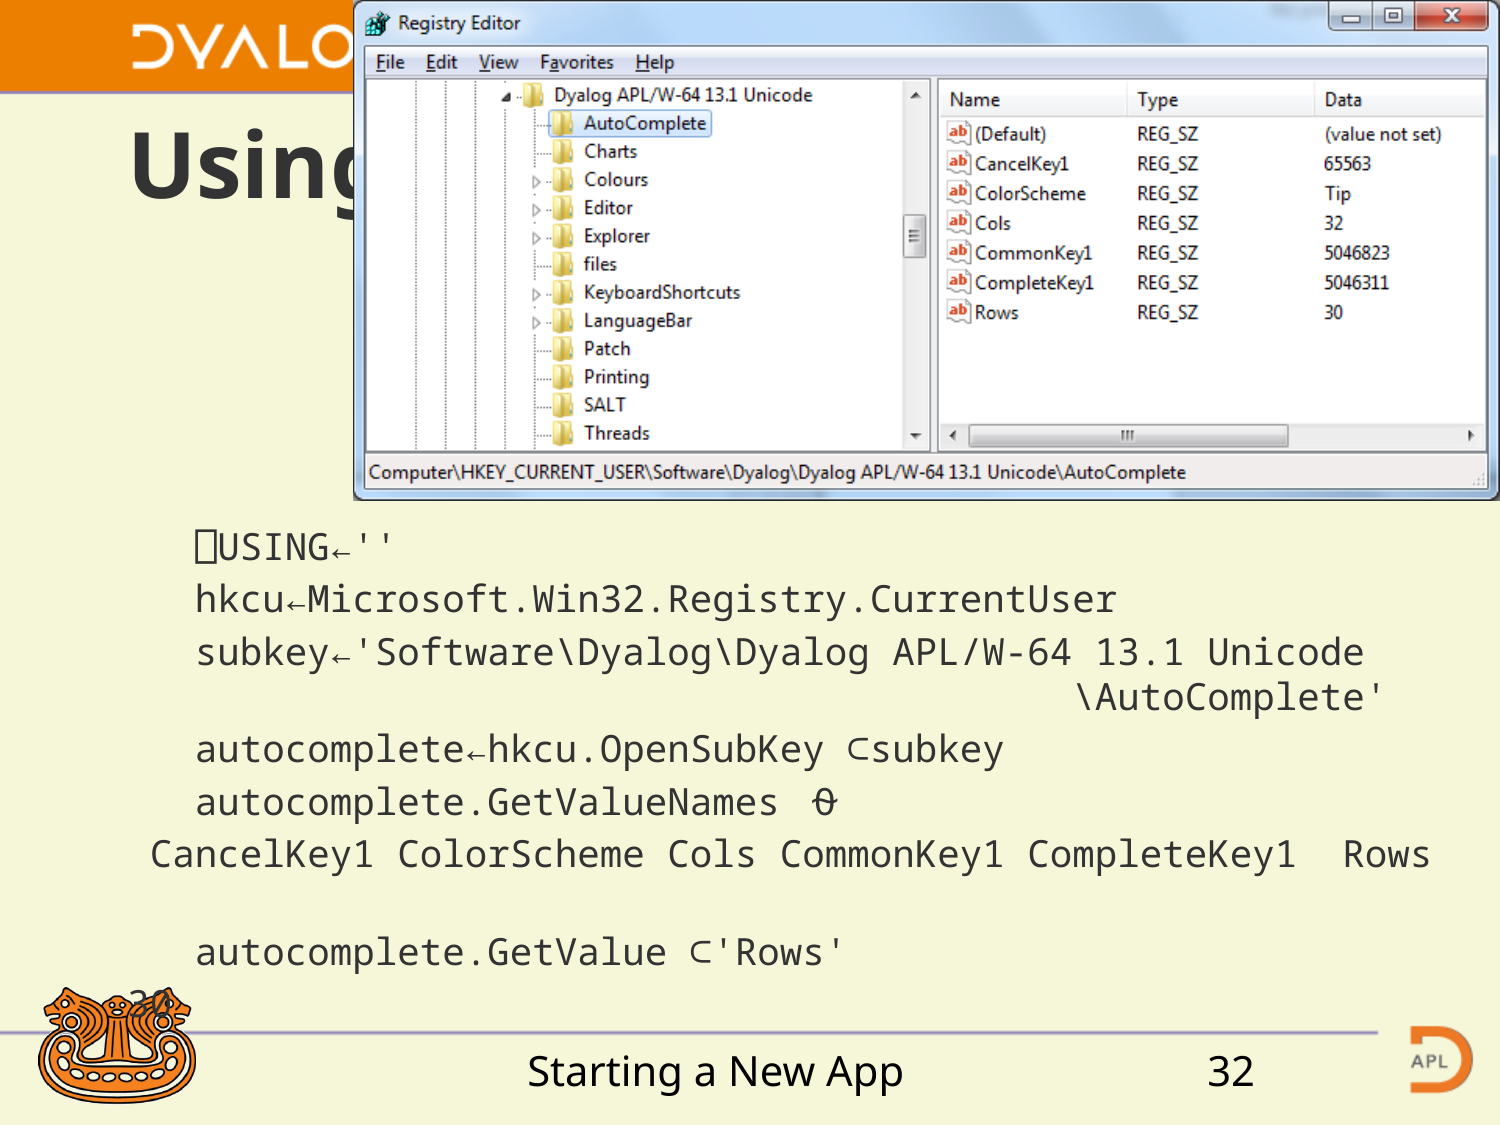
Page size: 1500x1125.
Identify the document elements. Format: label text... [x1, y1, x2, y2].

picture [0, 0, 1500, 1125]
slide_number 32 [1074, 1037, 1388, 1113]
title Using the Registry [112, 99, 347, 288]
list ⎕USING←'' hkcu←Microsoft.Win32.Registry.CurrentUser subkey←'Software\Dyalog\Dyalog APL/W-64 13.1 Unicode \AutoComplete' autocomplete←hkcu.OpenSubKey ⊂subkey autocomplete.GetValueNames ⍬ CancelKey1 ColorScheme Cols CommonKey1 CompleteKey1 Rows autocomplete.GetValue ⊂'Rows' 30 [112, 515, 1500, 989]
slide_number [112, 1037, 425, 1113]
footer Starting a New App [512, 1037, 988, 1113]
